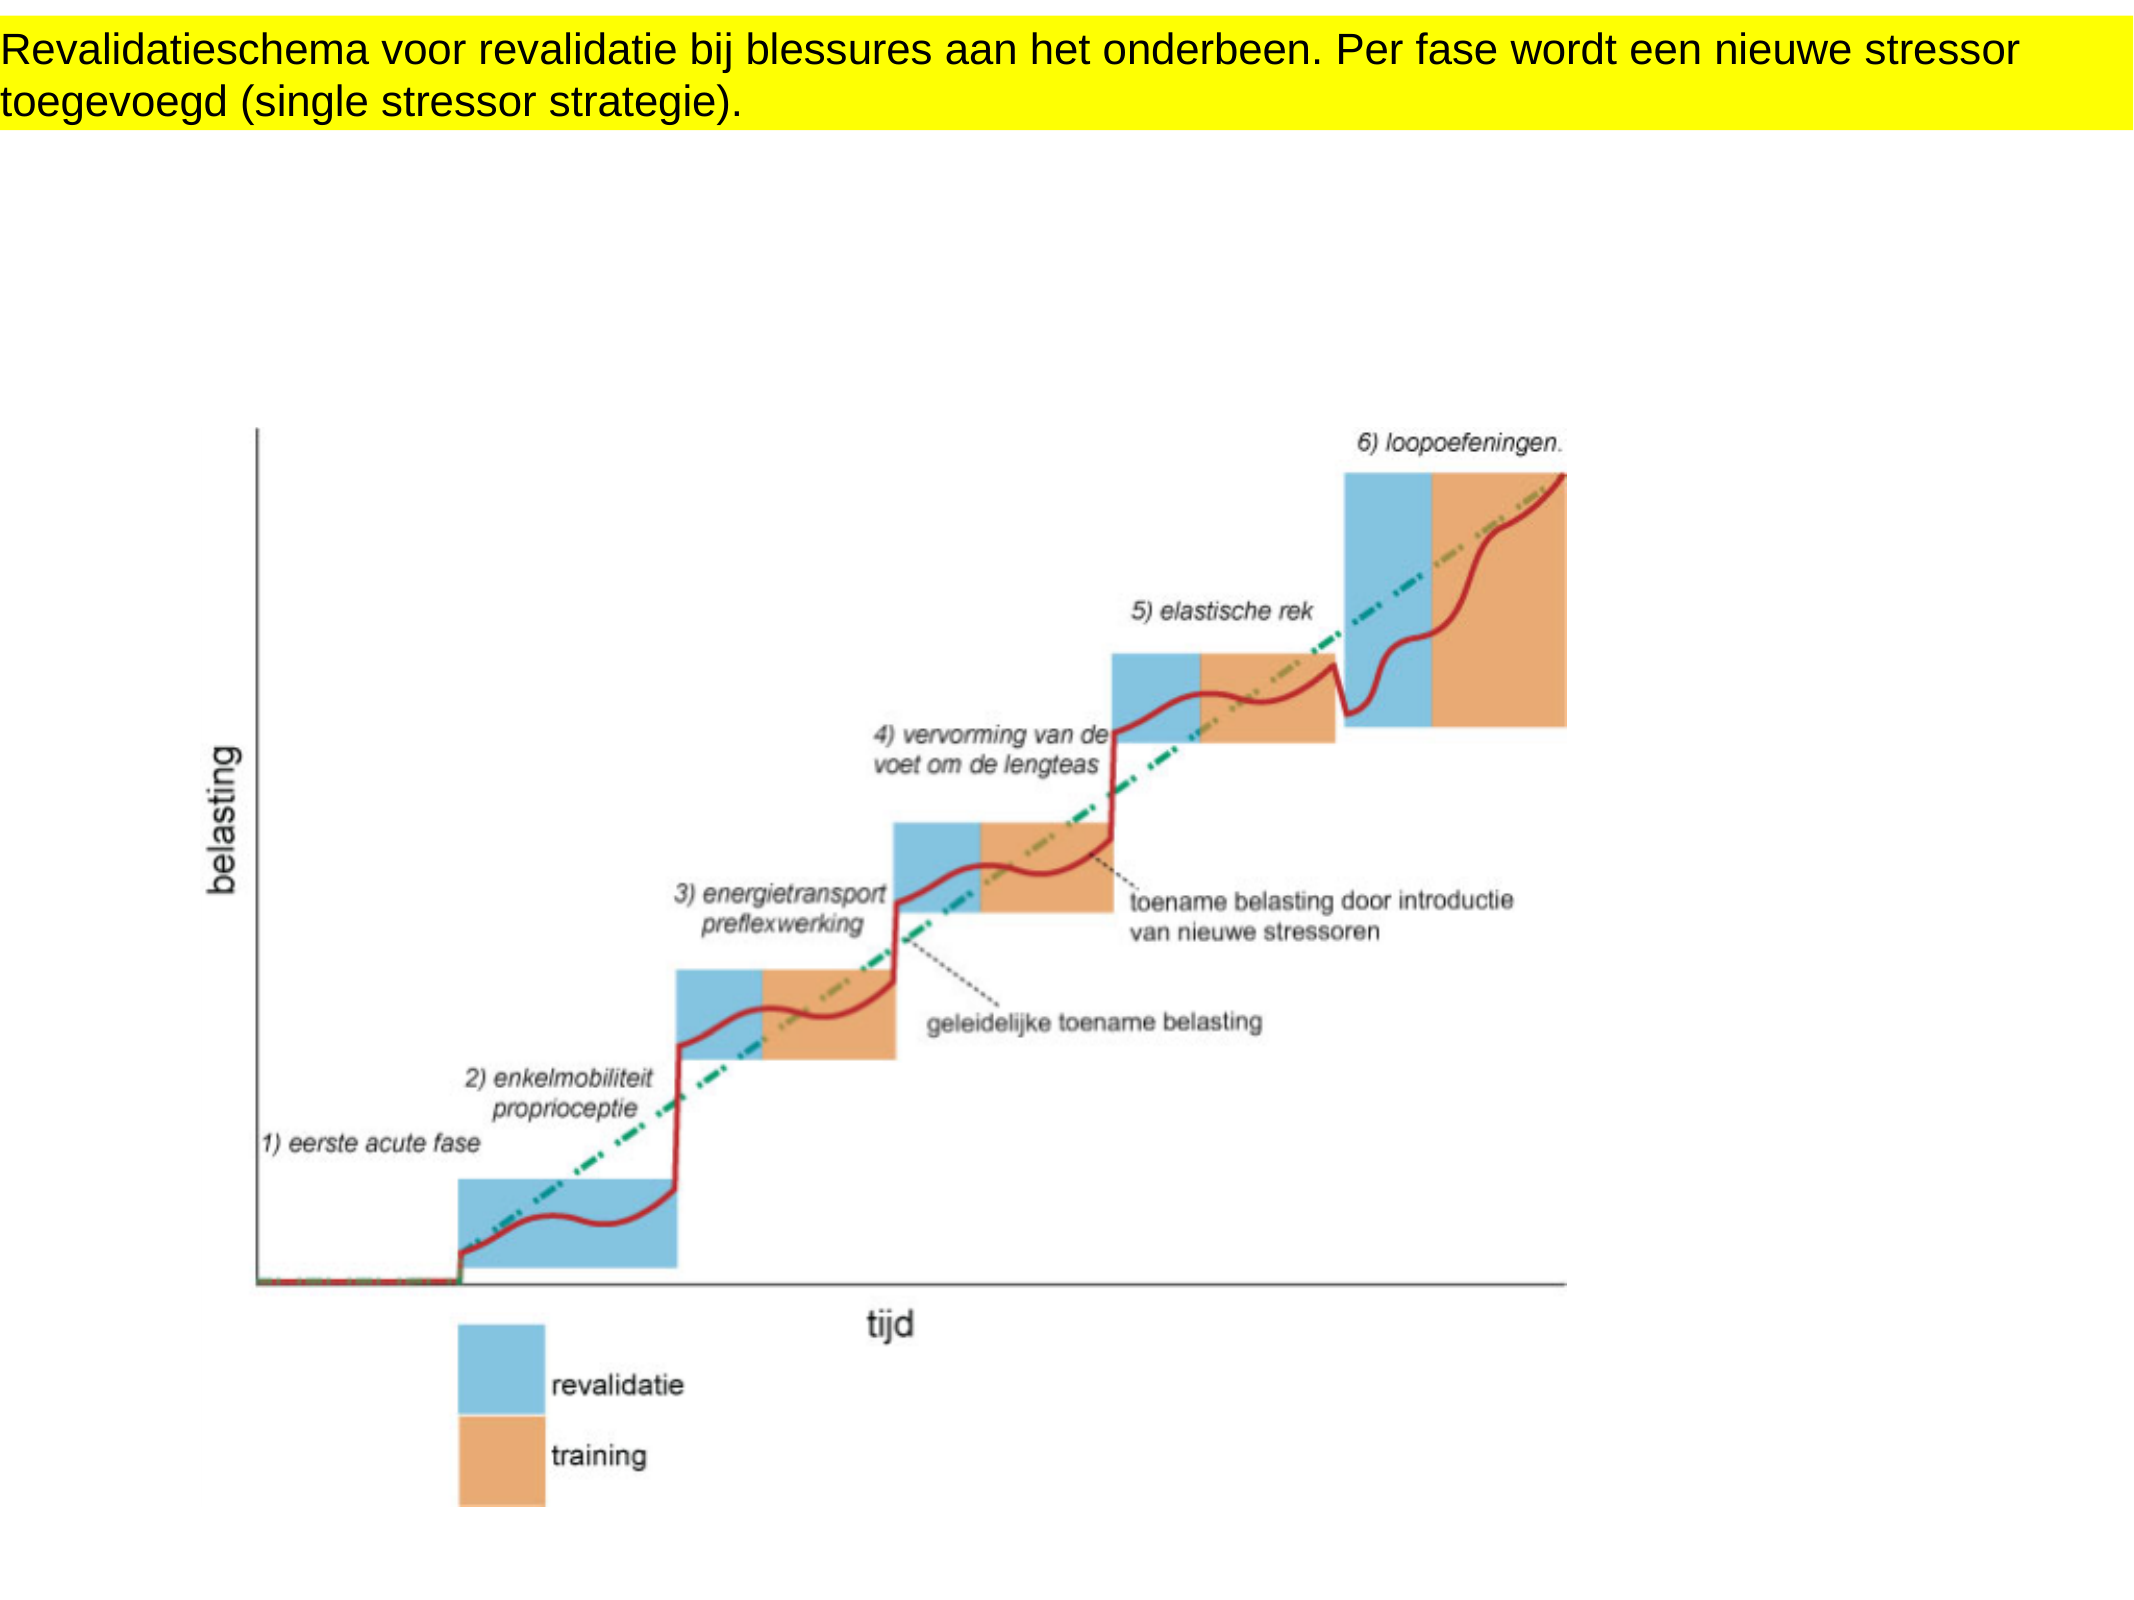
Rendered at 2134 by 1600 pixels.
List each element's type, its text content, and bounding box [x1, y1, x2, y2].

text_box Revalidatieschema voor revalidatie bij blessures aan het onderbeen. Per fase wordt een nieuwe stressor toegevoegd (single stressor strategie). [0, 15, 2134, 131]
picture [199, 426, 1567, 1507]
